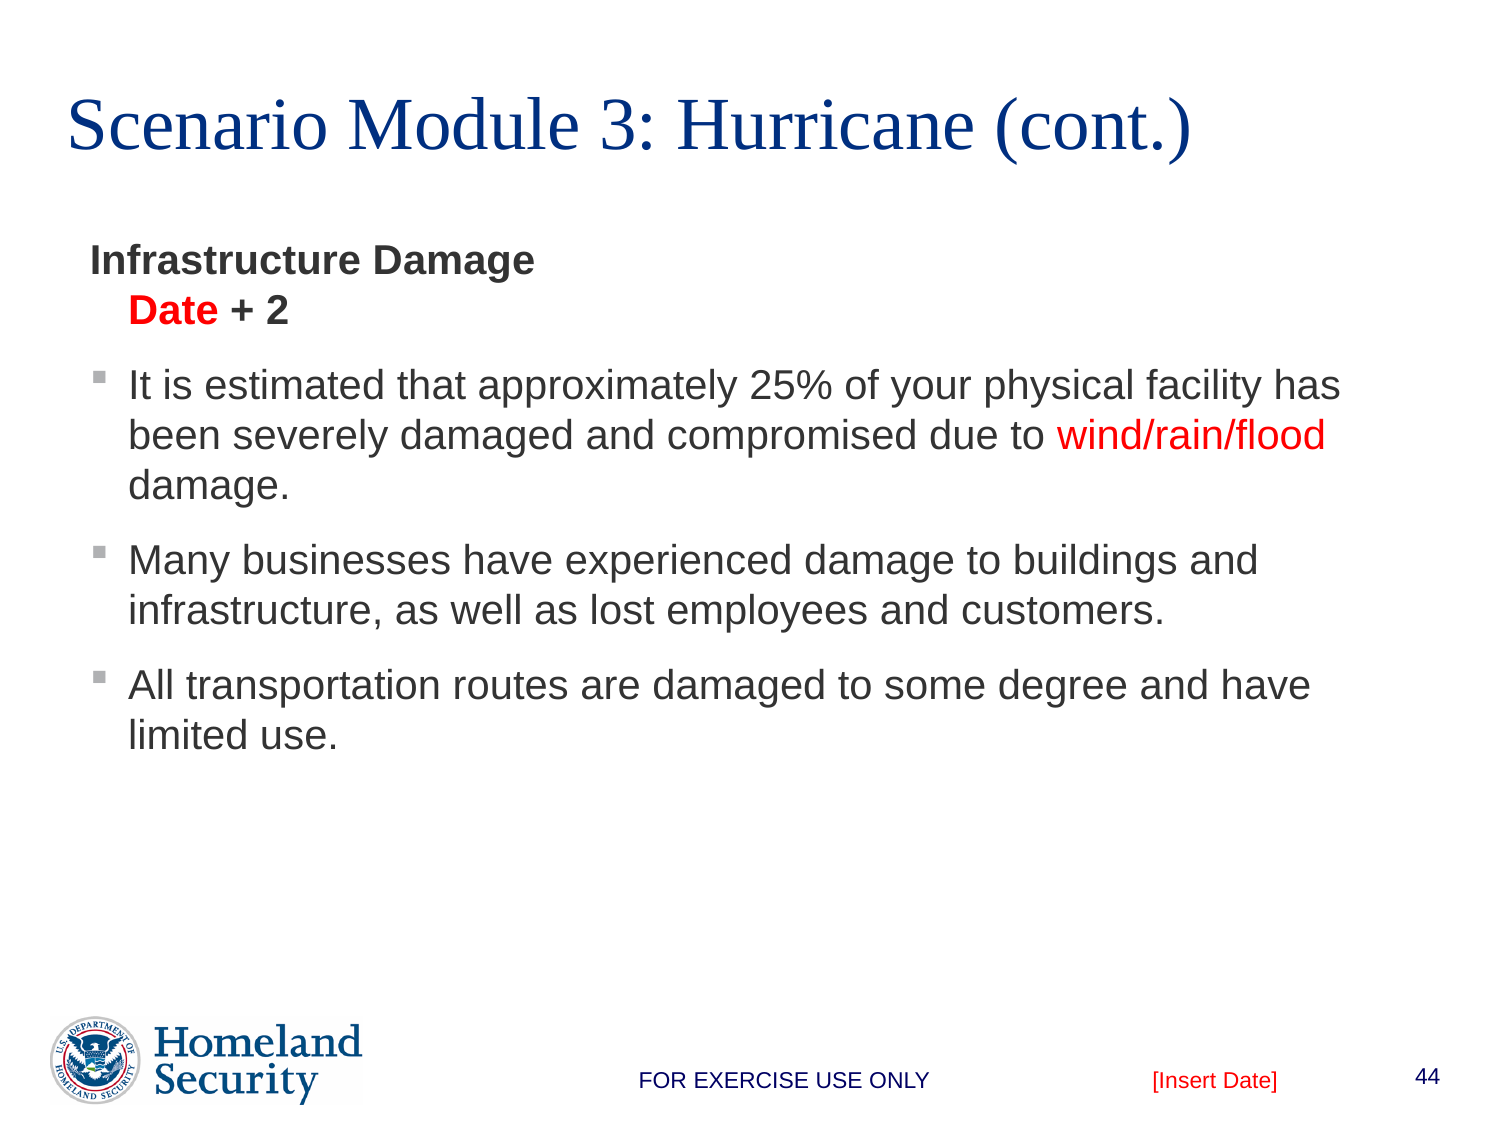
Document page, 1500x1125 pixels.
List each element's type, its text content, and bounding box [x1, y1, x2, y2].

slide_number 44 [1399, 1053, 1476, 1097]
list Infrastructure Damage Date + 2 It is estimated that approximately 25% of your physical facility has been severely damaged and compromised due to wind/rain/flood damage. Many businesses have experienced damage to buildings and infrastructure, as well as lost employees and customers. All transportation routes are damaged to some degree and have limited use. [75, 224, 1425, 968]
title Scenario Module 3: Hurricane (cont.) [51, 0, 1278, 173]
picture [50, 1016, 363, 1105]
